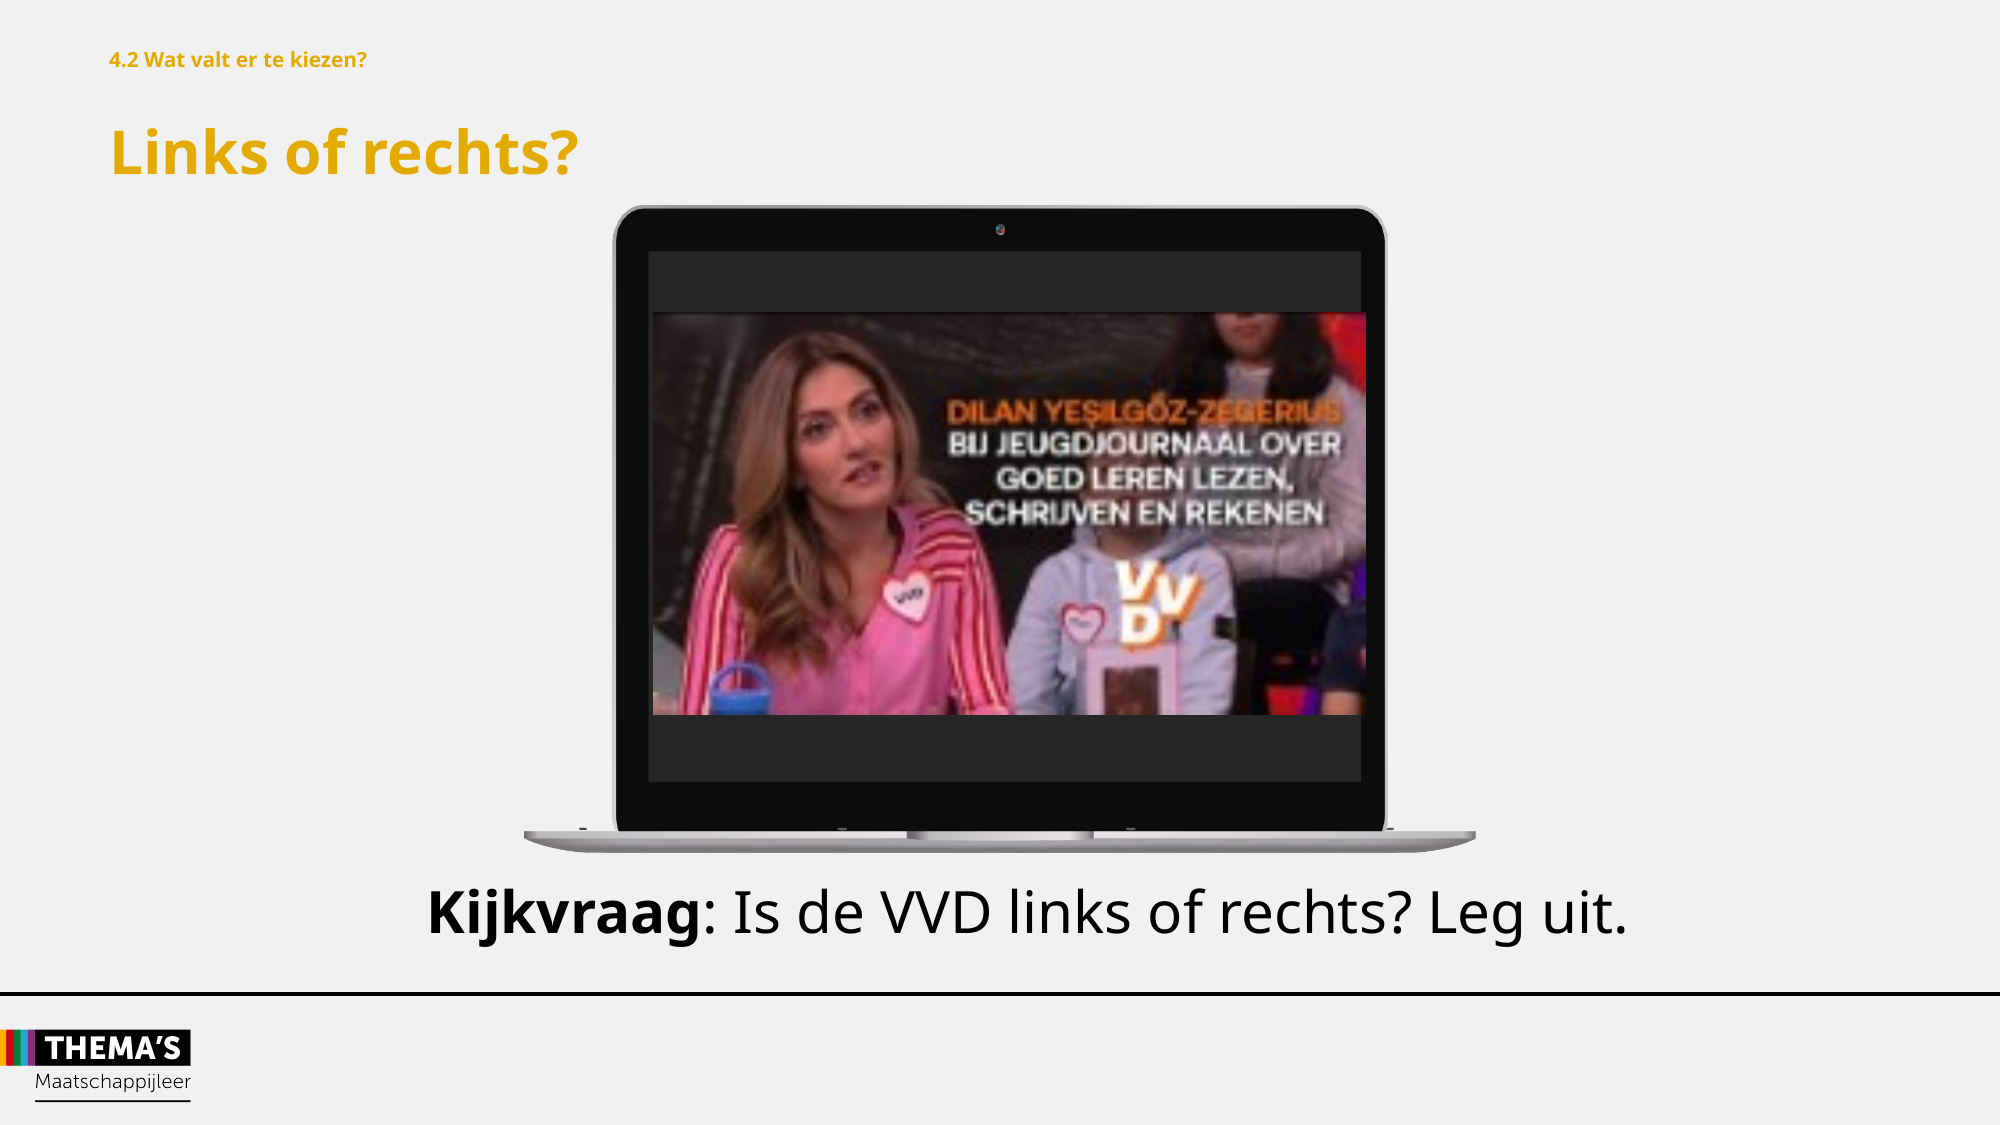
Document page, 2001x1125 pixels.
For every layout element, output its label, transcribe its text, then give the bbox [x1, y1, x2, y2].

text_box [652, 311, 1366, 716]
text_box Kijkvraag: Is de VVD links of rechts? Leg uit. [411, 867, 1645, 953]
picture [0, 993, 203, 1125]
list Links of rechts? [94, 114, 1828, 205]
picture [524, 205, 1476, 853]
list 4.2 Wat valt er te kiezen? [94, 33, 941, 88]
